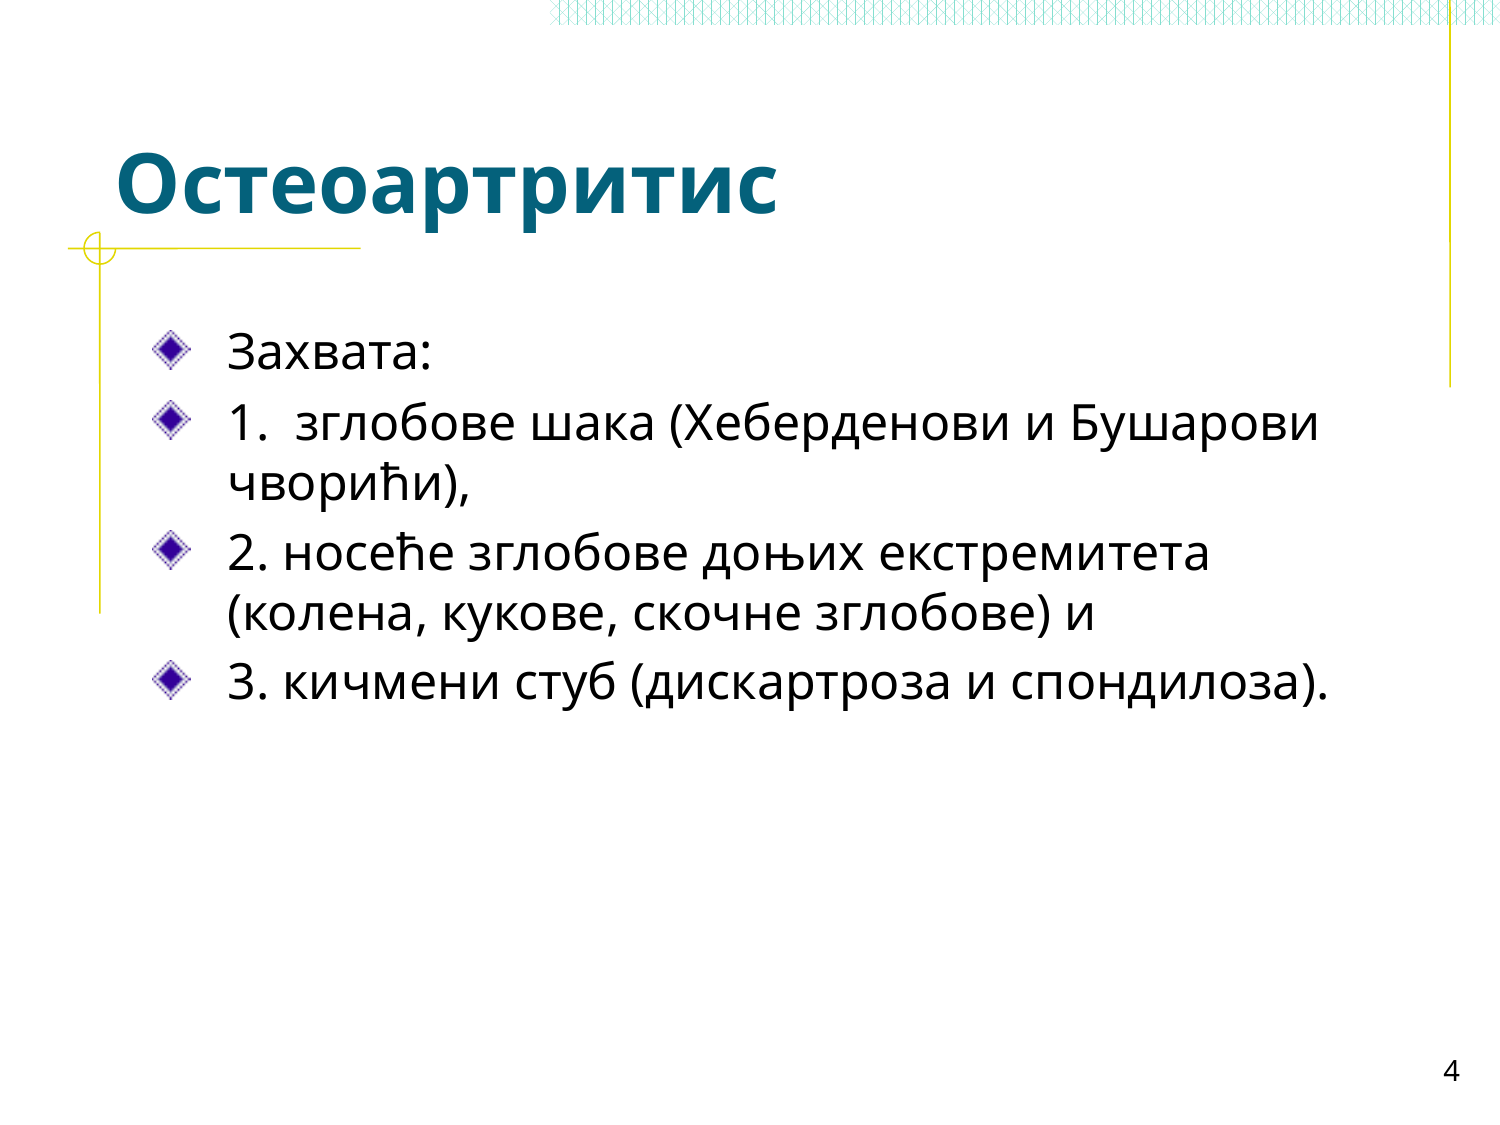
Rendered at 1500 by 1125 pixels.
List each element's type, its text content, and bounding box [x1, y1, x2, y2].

list Захвата: 1. зглобове шака (Хеберденови и Бушарови чворићи), 2. носеће зглобове доњих екстремитета (колена, кукове, скочне зглобове) и 3. кичмени стуб (дискартроза и спондилоза). [137, 312, 1413, 988]
slide_number 4 [1162, 1025, 1475, 1100]
picture [152, 330, 191, 370]
title Остеоартритис [99, 49, 1376, 238]
picture [152, 660, 191, 700]
picture [152, 400, 191, 440]
picture [152, 530, 191, 570]
